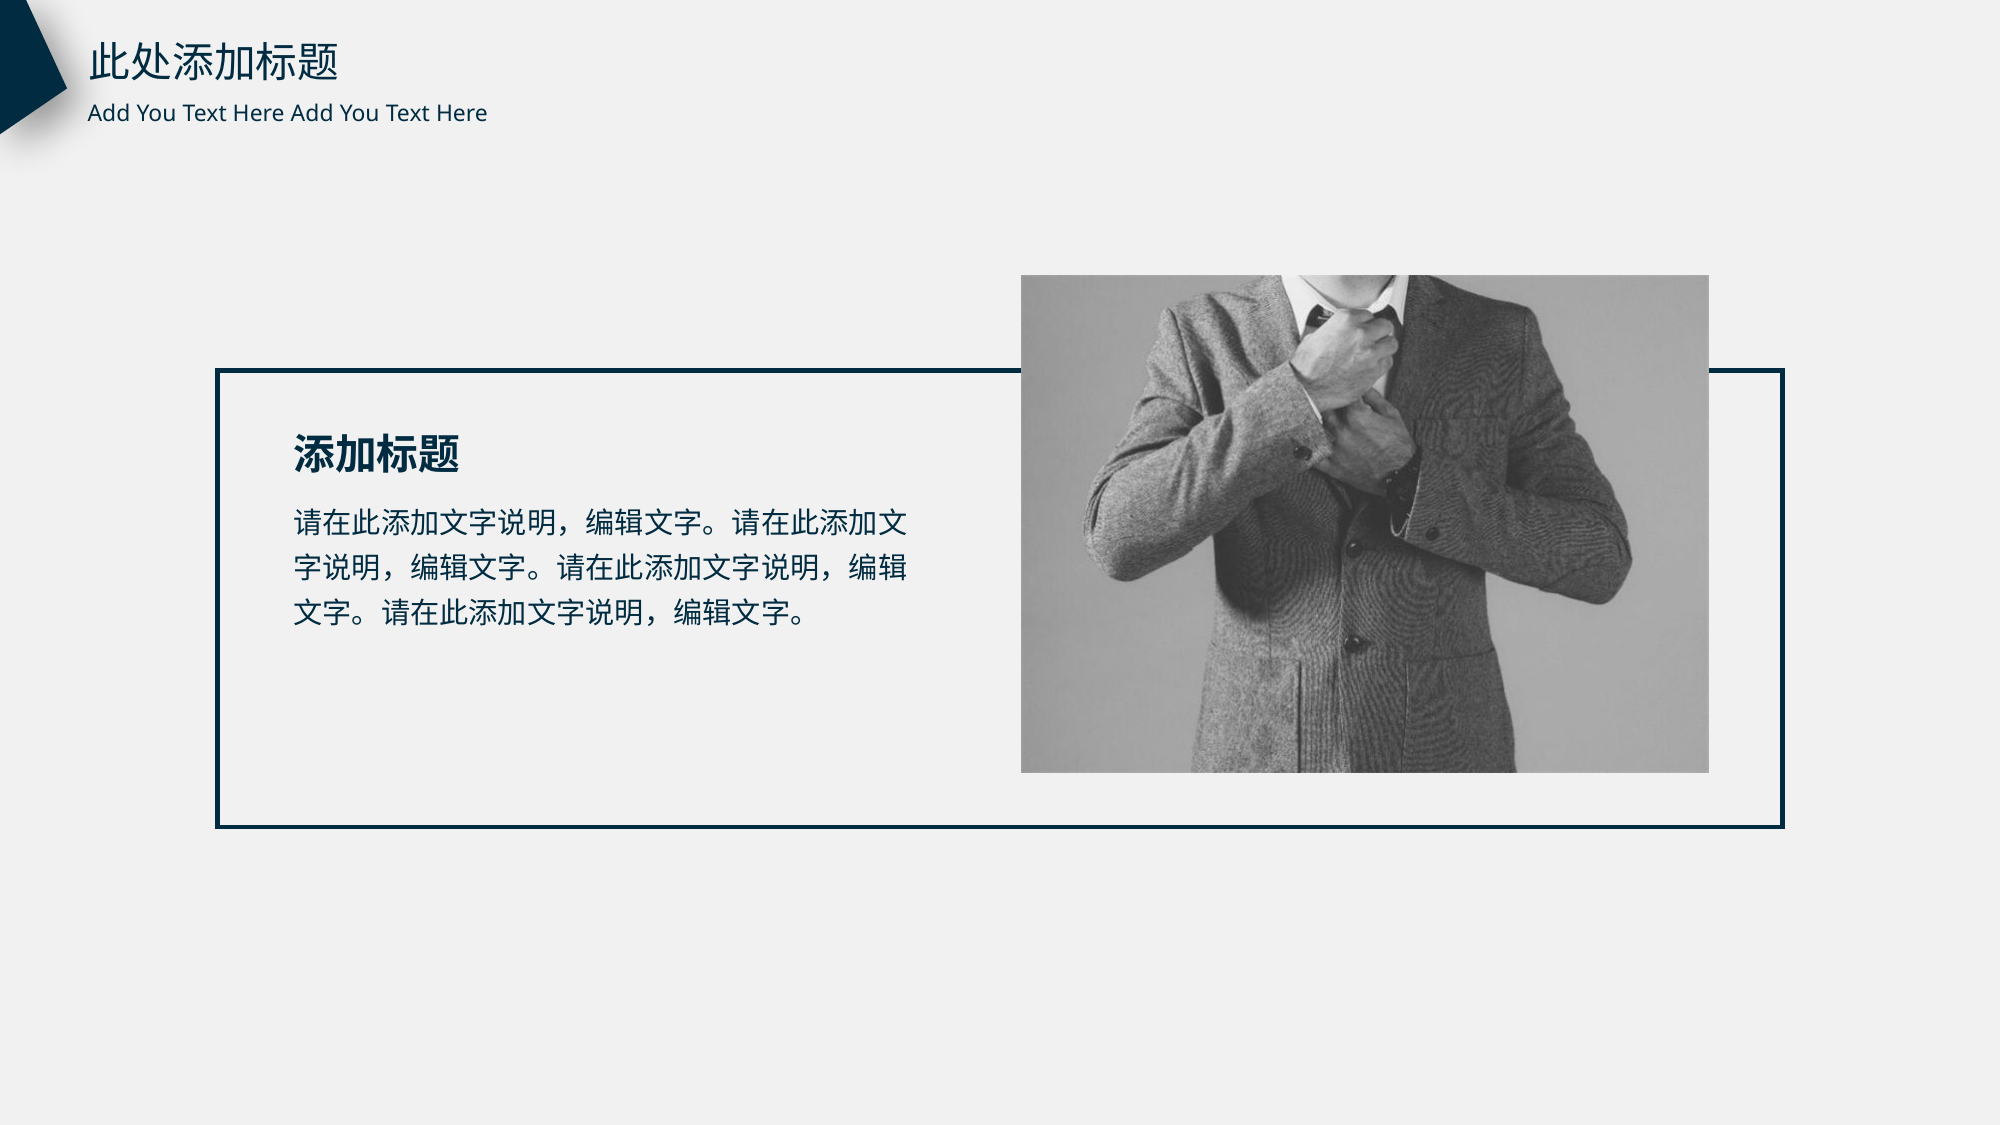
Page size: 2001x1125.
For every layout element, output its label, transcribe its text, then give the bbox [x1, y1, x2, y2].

text_box [0, 0, 68, 135]
text_box 请在此添加文字说明，编辑文字。请在此添加文字说明，编辑文字。请在此添加文字说明，编辑文字。请在此添加文字说明，编辑文字。 [278, 486, 925, 637]
text_box 添加标题 [278, 420, 563, 486]
text_box 此处添加标题 [77, 28, 355, 83]
text_box Add You Text Here Add You Text Here [82, 83, 532, 134]
picture [1021, 275, 1709, 773]
text_box [217, 370, 1783, 828]
